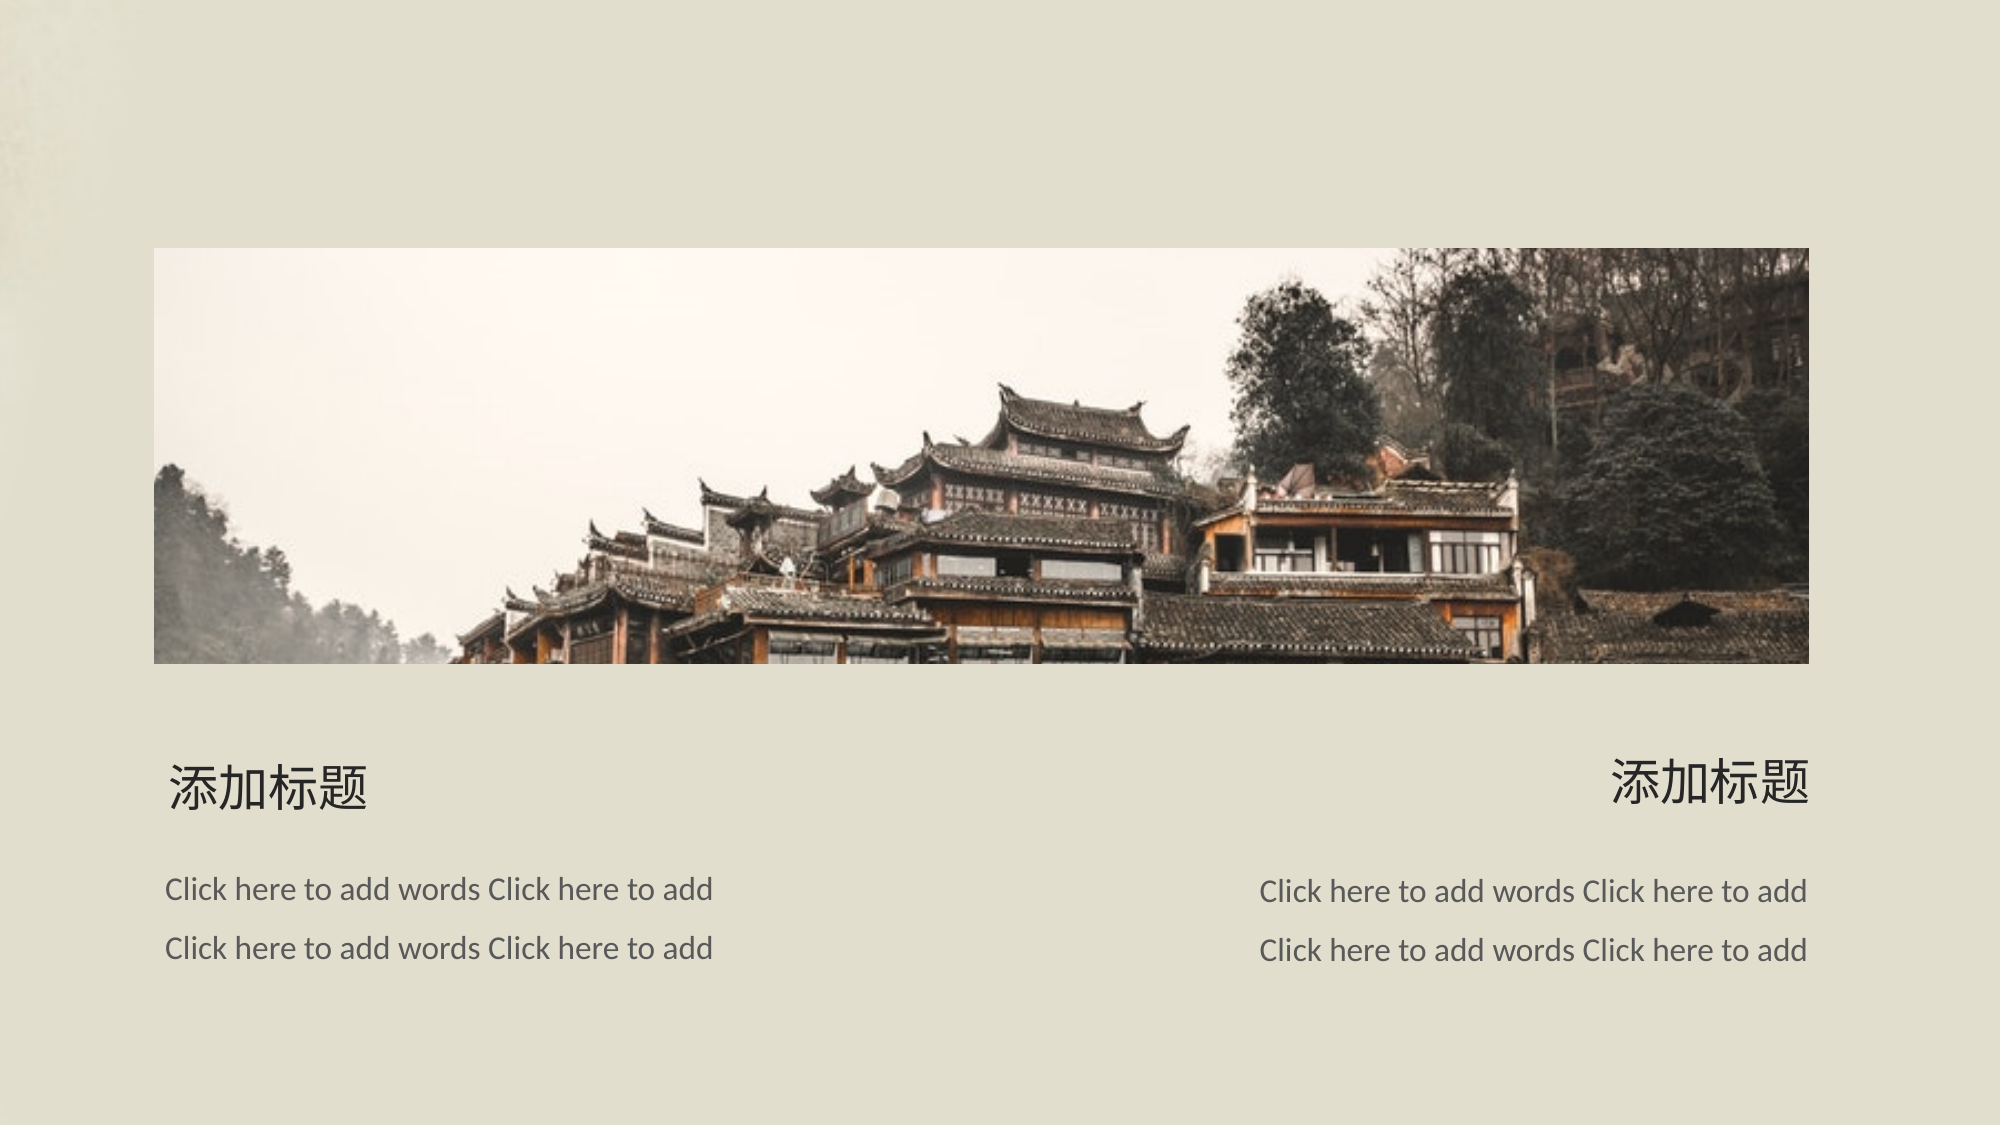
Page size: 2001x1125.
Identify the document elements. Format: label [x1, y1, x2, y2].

text_box [150, 748, 1069, 976]
picture [0, 0, 2000, 1125]
text_box [1244, 742, 2000, 978]
